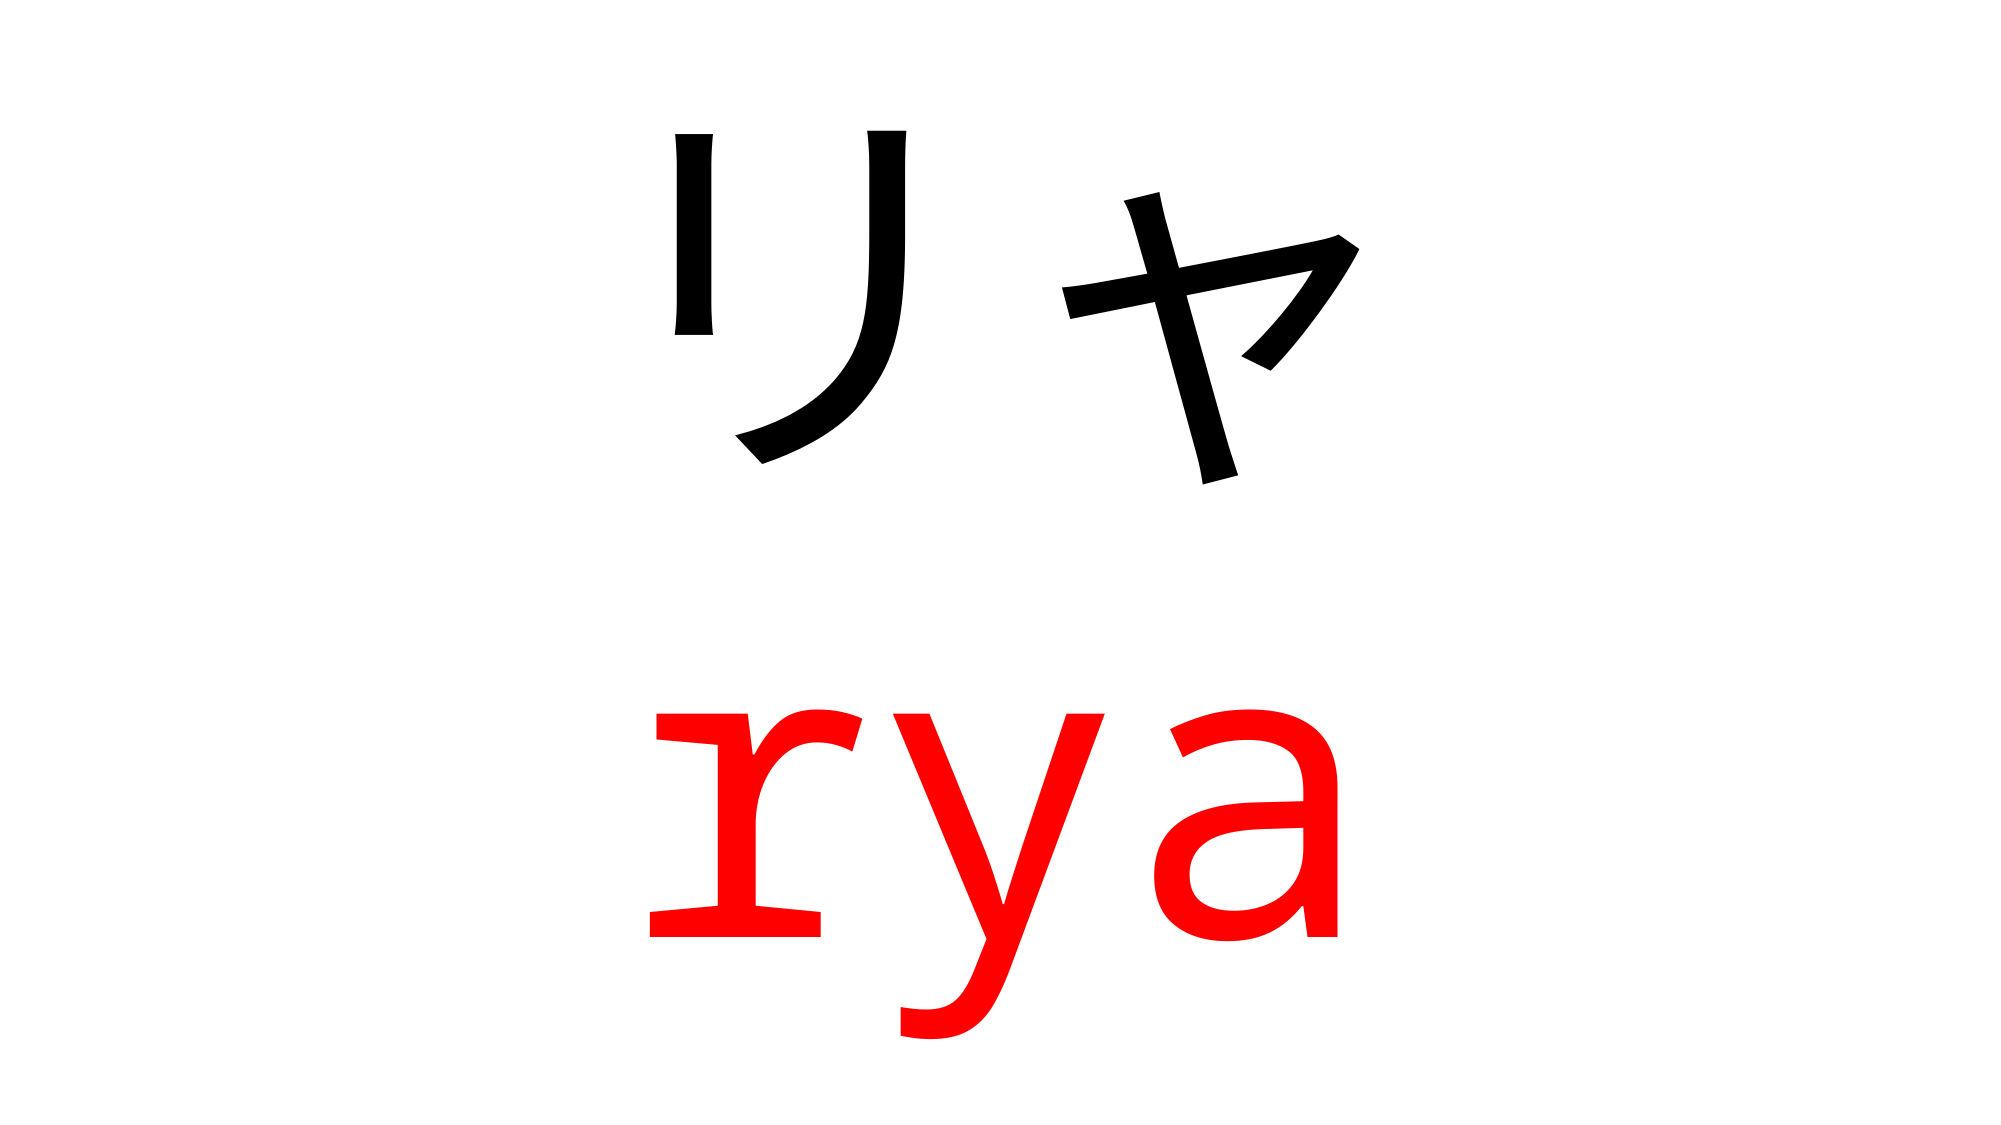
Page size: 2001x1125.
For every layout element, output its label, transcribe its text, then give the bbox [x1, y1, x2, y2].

title リャ [249, 71, 1750, 545]
text_box rya [249, 562, 1750, 1036]
